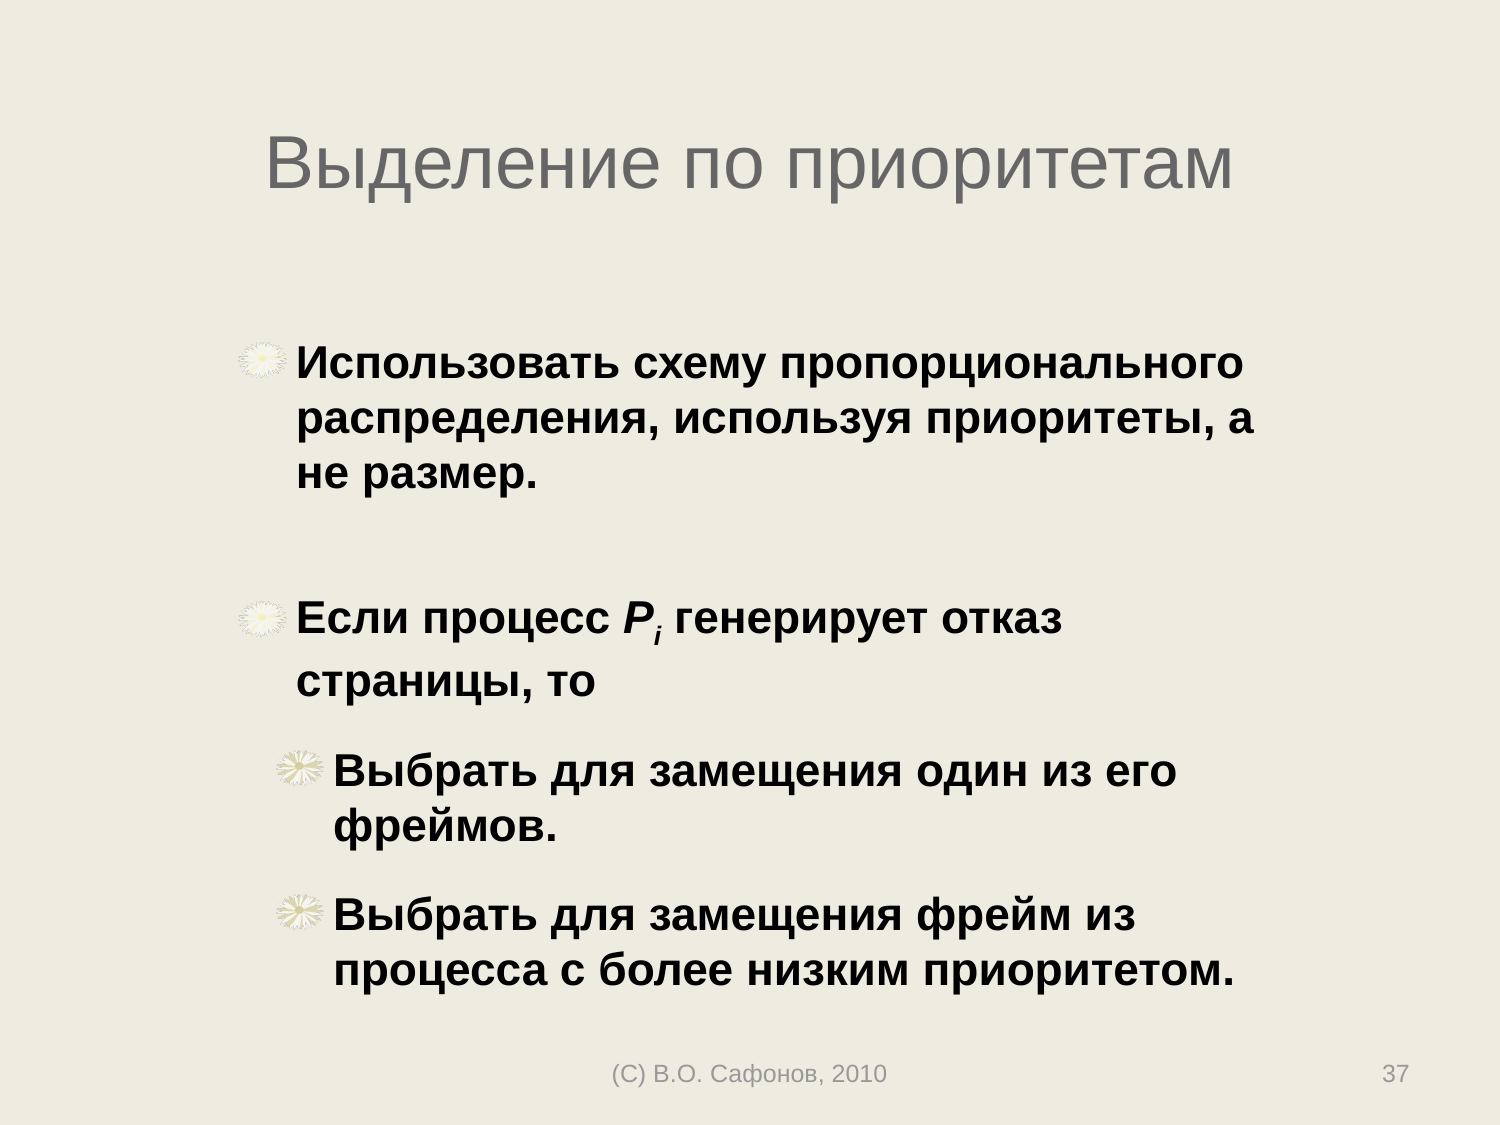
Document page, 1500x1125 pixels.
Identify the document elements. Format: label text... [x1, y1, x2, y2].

title Выделение по приоритетам [74, 49, 1426, 268]
footer (C) В.О. Сафонов, 2010 [512, 1042, 988, 1103]
picture [276, 894, 324, 930]
list Использовать схему пропорционального распределения, используя приоритеты, а не размер. Если процесс Pi генерирует отказ страницы, то Выбрать для замещения один из его фреймов. Выбрать для замещения фрейм из процесса с более низким приоритетом. [223, 324, 1276, 1005]
picture [276, 750, 324, 786]
picture [238, 342, 287, 378]
slide_number 37 [1074, 1042, 1425, 1103]
picture [238, 601, 287, 637]
